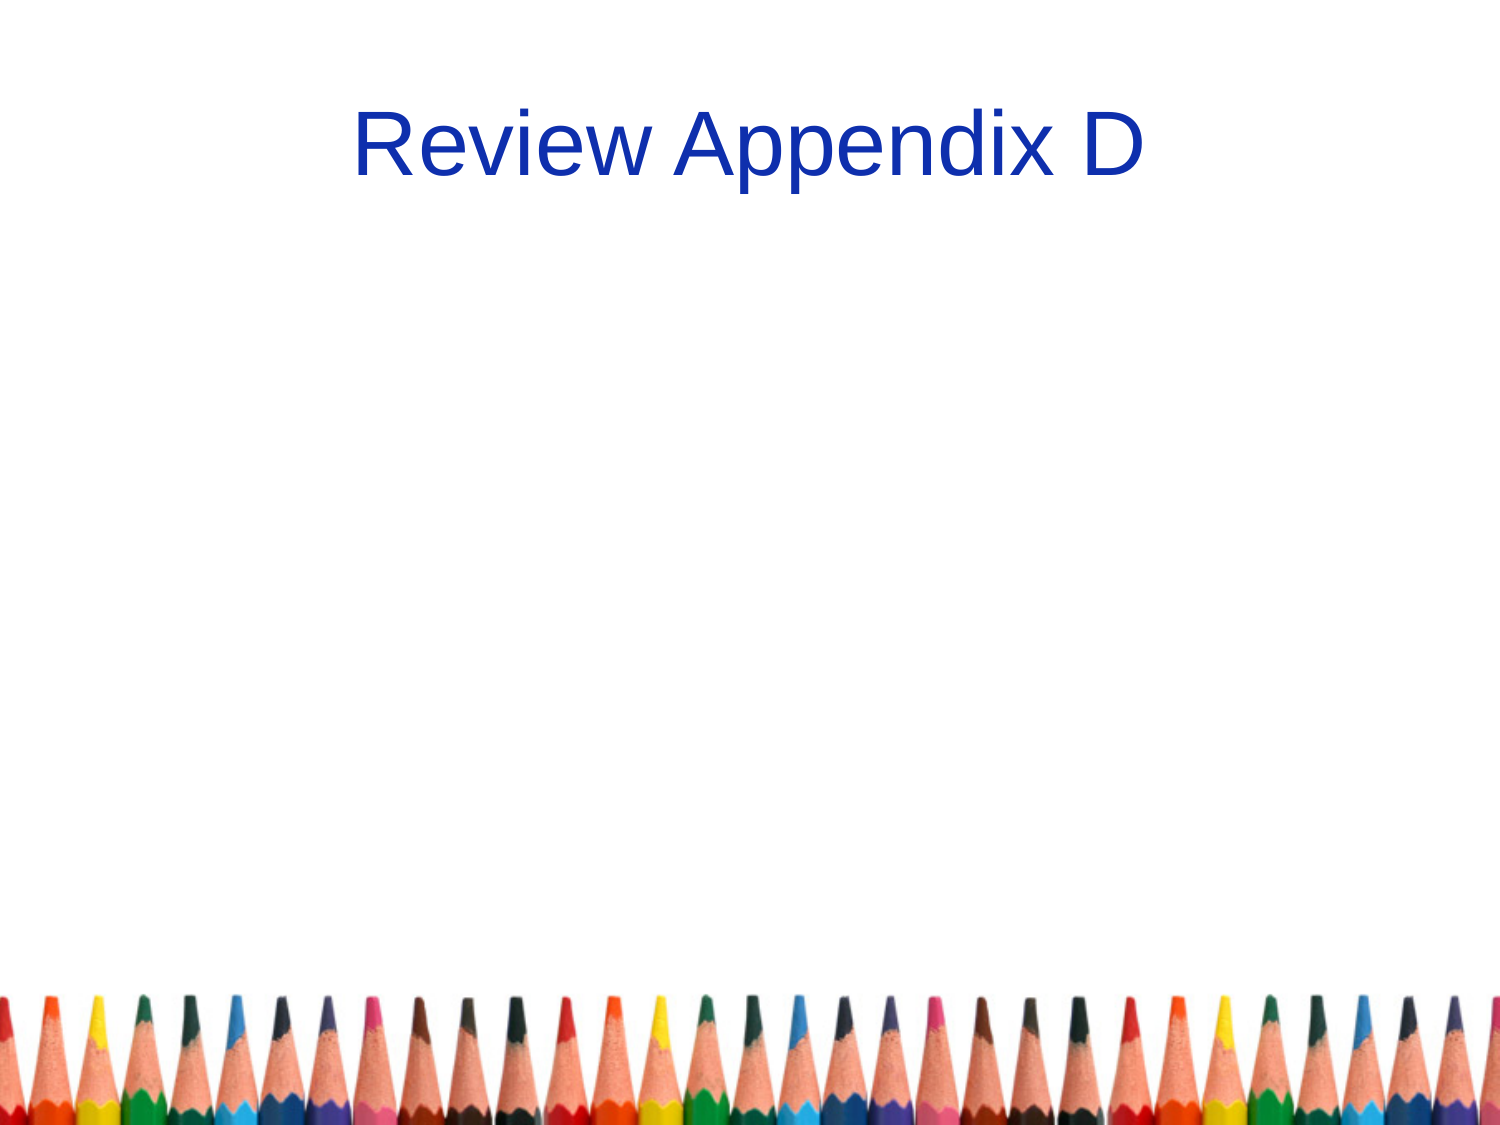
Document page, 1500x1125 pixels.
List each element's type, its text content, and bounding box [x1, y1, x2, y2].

title Review Appendix D [75, 45, 1425, 233]
picture [0, 0, 1500, 1125]
